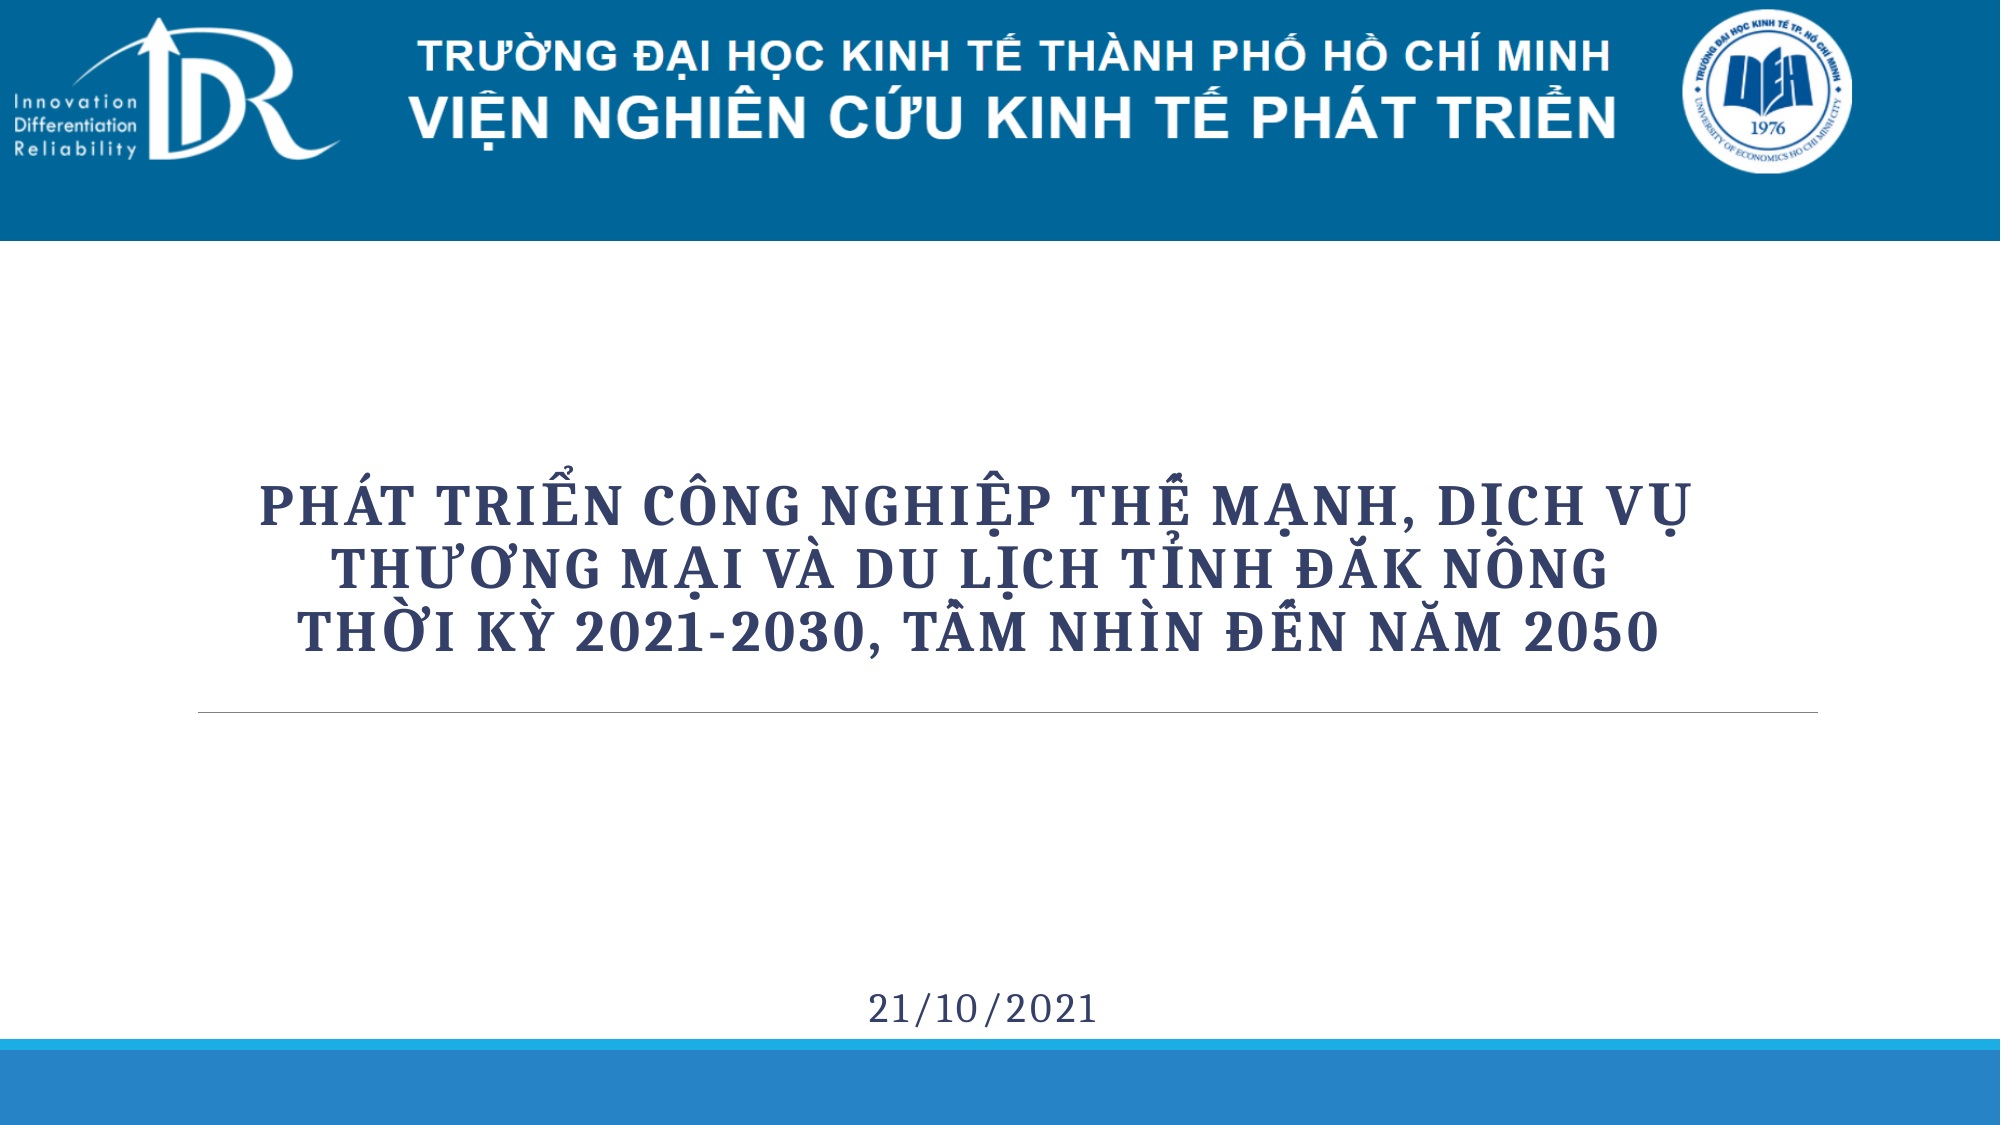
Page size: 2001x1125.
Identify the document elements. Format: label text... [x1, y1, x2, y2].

text_box 21/10/2021 [784, 979, 1180, 1050]
picture [875, 41, 883, 70]
picture [830, 96, 868, 138]
picture [1683, 10, 1851, 173]
picture [1357, 34, 1387, 70]
picture [1471, 41, 1478, 70]
picture [795, 41, 823, 70]
picture [471, 97, 505, 138]
picture [1254, 97, 1287, 138]
picture [1477, 97, 1514, 138]
picture [50, 98, 60, 108]
picture [76, 141, 86, 155]
picture [923, 41, 948, 70]
picture [95, 96, 99, 108]
picture [1439, 41, 1465, 70]
picture [556, 41, 580, 70]
picture [1168, 41, 1192, 70]
picture [418, 41, 442, 70]
picture [667, 41, 697, 70]
picture [762, 41, 791, 70]
picture [634, 41, 664, 70]
picture [79, 99, 89, 108]
picture [1538, 97, 1572, 138]
picture [1326, 41, 1350, 70]
picture [575, 97, 609, 138]
picture [1520, 97, 1530, 138]
picture [526, 33, 534, 38]
picture [989, 97, 1026, 138]
picture [1214, 41, 1238, 70]
picture [1275, 34, 1305, 70]
picture [967, 41, 992, 70]
picture [47, 122, 63, 132]
picture [484, 143, 493, 150]
picture [117, 144, 121, 155]
picture [64, 118, 93, 132]
picture [113, 98, 123, 108]
picture [889, 86, 900, 93]
picture [997, 34, 1021, 70]
picture [844, 41, 871, 70]
picture [1536, 41, 1543, 70]
picture [1336, 97, 1377, 138]
picture [729, 41, 754, 70]
picture [1134, 41, 1159, 70]
picture [728, 97, 762, 138]
picture [479, 41, 512, 70]
picture [1096, 97, 1130, 138]
picture [701, 41, 708, 70]
picture [1108, 33, 1116, 38]
picture [1099, 41, 1129, 70]
picture [769, 97, 804, 138]
picture [16, 117, 45, 132]
picture [448, 41, 473, 70]
picture [1579, 97, 1614, 138]
picture [1548, 86, 1561, 94]
picture [80, 18, 337, 159]
picture [1033, 97, 1042, 138]
picture [1406, 41, 1432, 70]
picture [516, 41, 551, 70]
picture [23, 99, 32, 108]
picture [127, 146, 135, 159]
picture [876, 97, 922, 139]
picture [667, 97, 701, 138]
picture [1051, 97, 1086, 138]
picture [1583, 41, 1609, 70]
picture [37, 99, 45, 108]
picture [453, 97, 463, 138]
picture [1551, 41, 1575, 70]
picture [927, 97, 961, 139]
picture [512, 97, 547, 138]
picture [1040, 41, 1064, 70]
picture [1382, 97, 1415, 138]
picture [16, 141, 23, 155]
subtitle PHÁT TRIỂN CÔNG NGHIỆP THẾ MẠNH, DỊCH VỤ THƯƠNG MẠI VÀ DU LỊCH TỈNH ĐẮK NÔNG THỜI KỲ 2021-2030, TẦM NHÌN ĐẾN NĂM 2050 [152, 467, 1803, 752]
picture [1205, 87, 1218, 94]
picture [66, 99, 73, 107]
picture [1498, 41, 1530, 70]
picture [587, 41, 616, 70]
picture [1245, 41, 1268, 70]
picture [1437, 97, 1471, 138]
picture [617, 96, 658, 139]
picture [1195, 97, 1228, 138]
picture [29, 146, 38, 155]
picture [128, 99, 136, 108]
picture [890, 41, 915, 70]
picture [60, 146, 70, 155]
picture [736, 86, 753, 93]
picture [1352, 86, 1363, 93]
picture [1295, 97, 1330, 138]
picture [409, 97, 448, 138]
picture [710, 97, 720, 138]
picture [1070, 41, 1093, 70]
picture [96, 118, 136, 132]
picture [1155, 97, 1189, 138]
